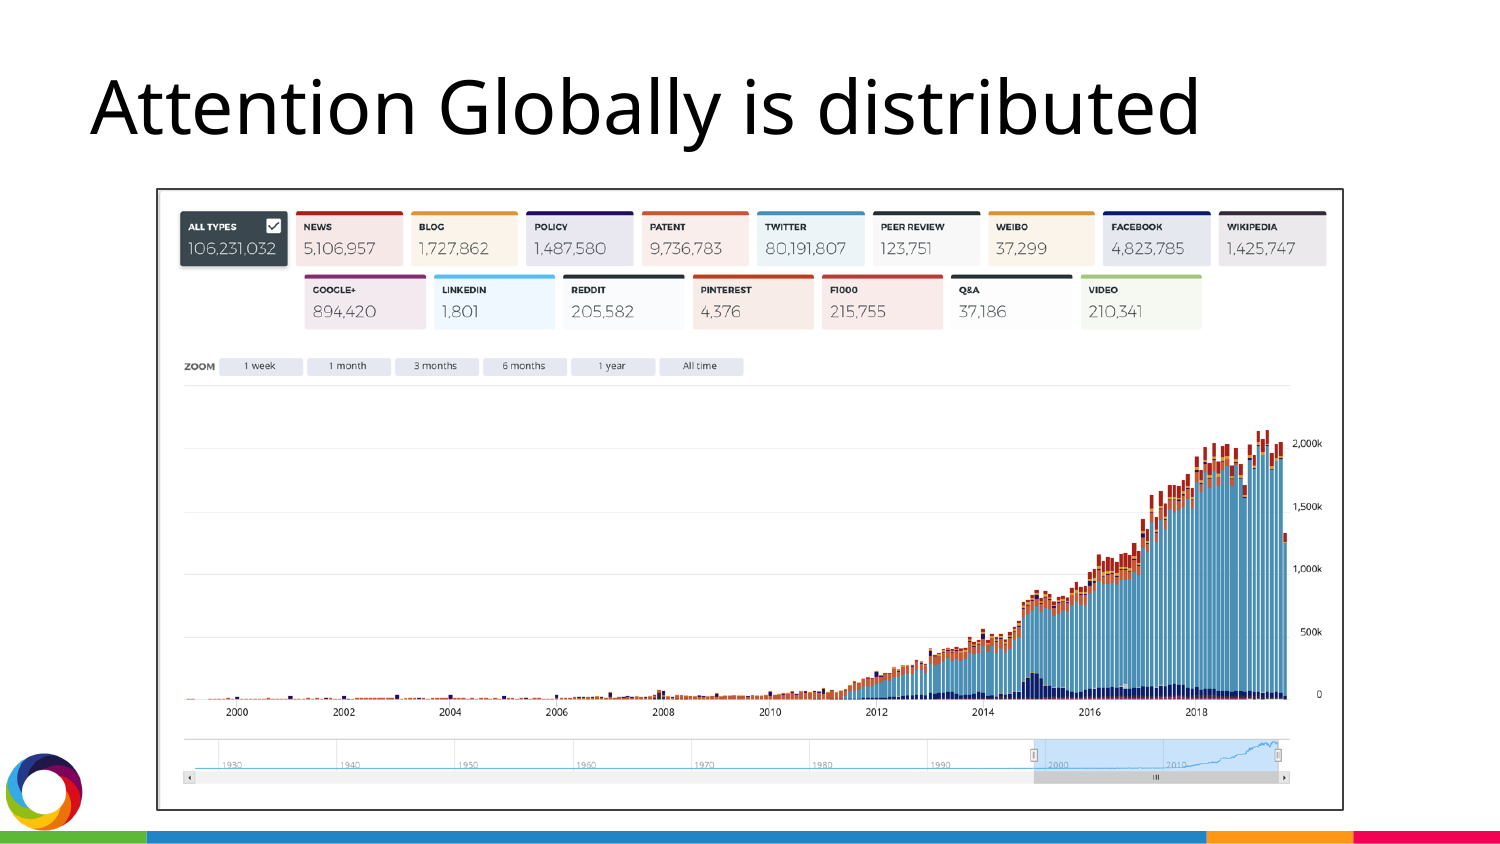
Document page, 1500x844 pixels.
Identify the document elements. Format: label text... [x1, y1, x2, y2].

picture [6, 753, 88, 831]
picture [157, 189, 1343, 810]
title Attention Globally is distributed [75, 33, 1425, 175]
